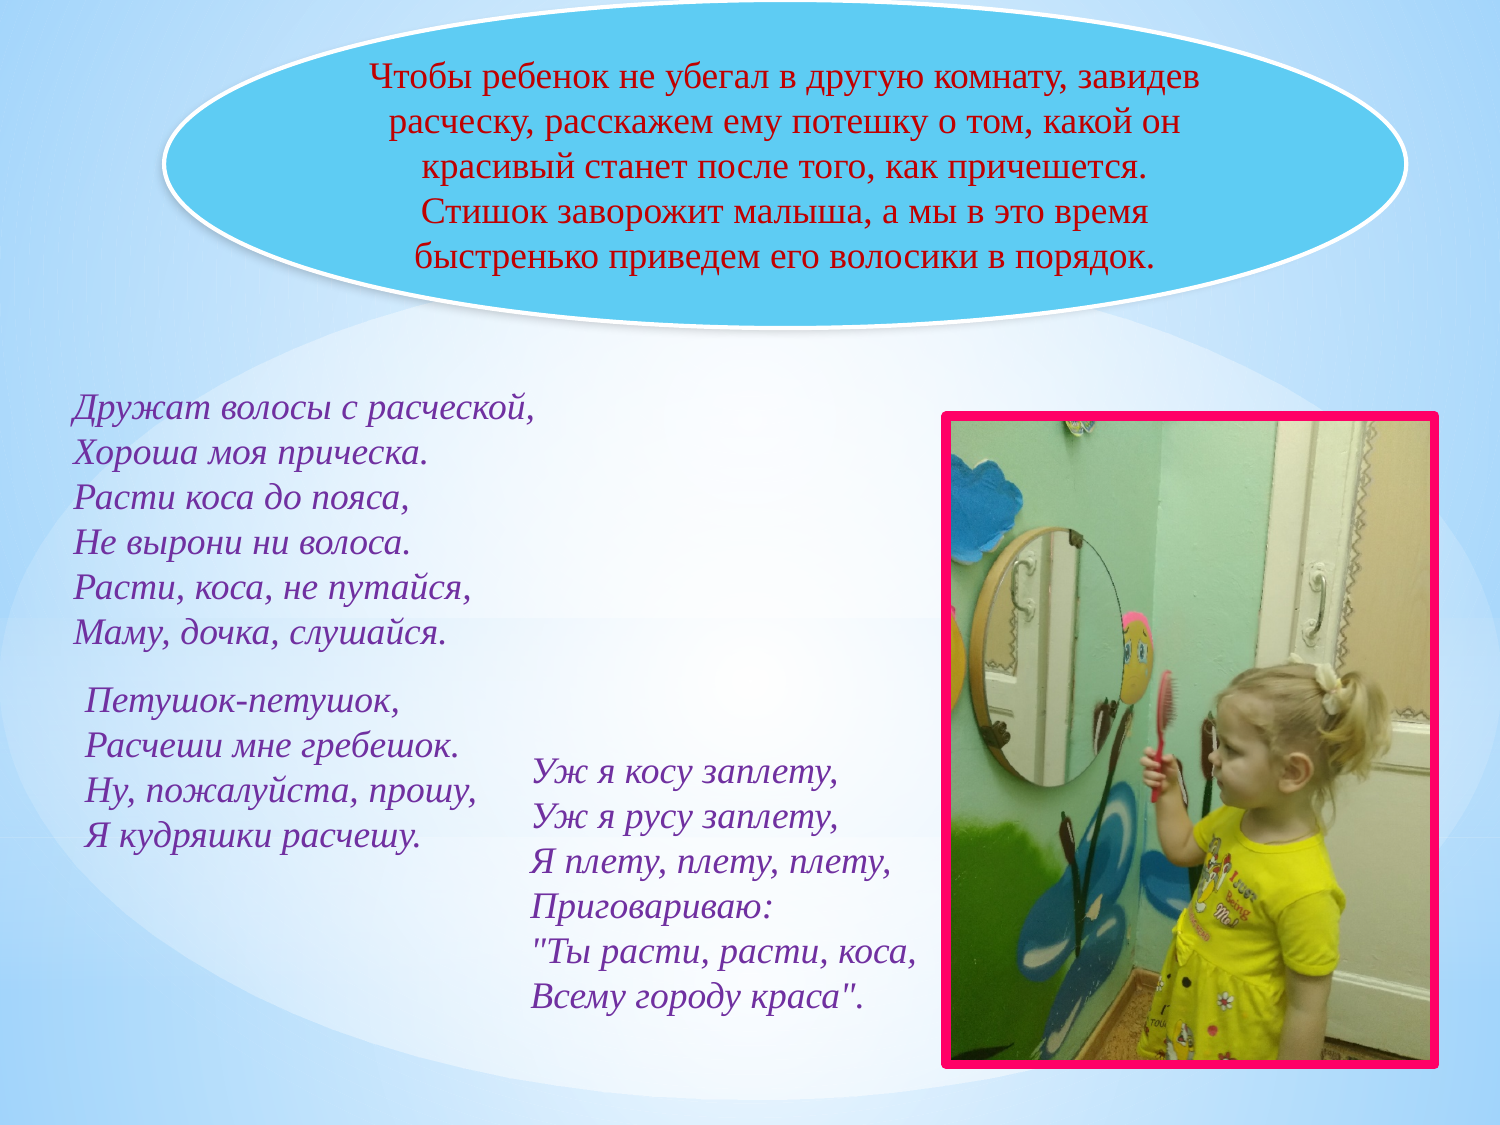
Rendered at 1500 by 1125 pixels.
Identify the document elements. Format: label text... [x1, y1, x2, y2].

text_box Петушок-петушок, Расчеши мне гребешок. Ну, пожалуйста, прошу, Я кудряшки расчешу. [70, 667, 586, 863]
text_box Чтобы ребенок не убегал в другую комнату, завидев расческу, расскажем ему потешку о том, какой он красивый станет после того, как причешется. Стишок заворожит малыша, а мы в это время быстренько приведем его волосики в порядок. [161, 0, 1409, 331]
text_box Дружат волосы с расческой, Хороша моя прическа. Расти коса до пояса, Не вырони ни волоса. Расти, коса, не путайся, Маму, дочка, слушайся. [58, 374, 633, 750]
text_box Уж я косу заплету, Уж я русу заплету, Я плету, плету, плету, Приговариваю: "Ты расти, расти, коса, Всему городу краса". [515, 738, 941, 1023]
picture [870, 421, 1500, 1059]
